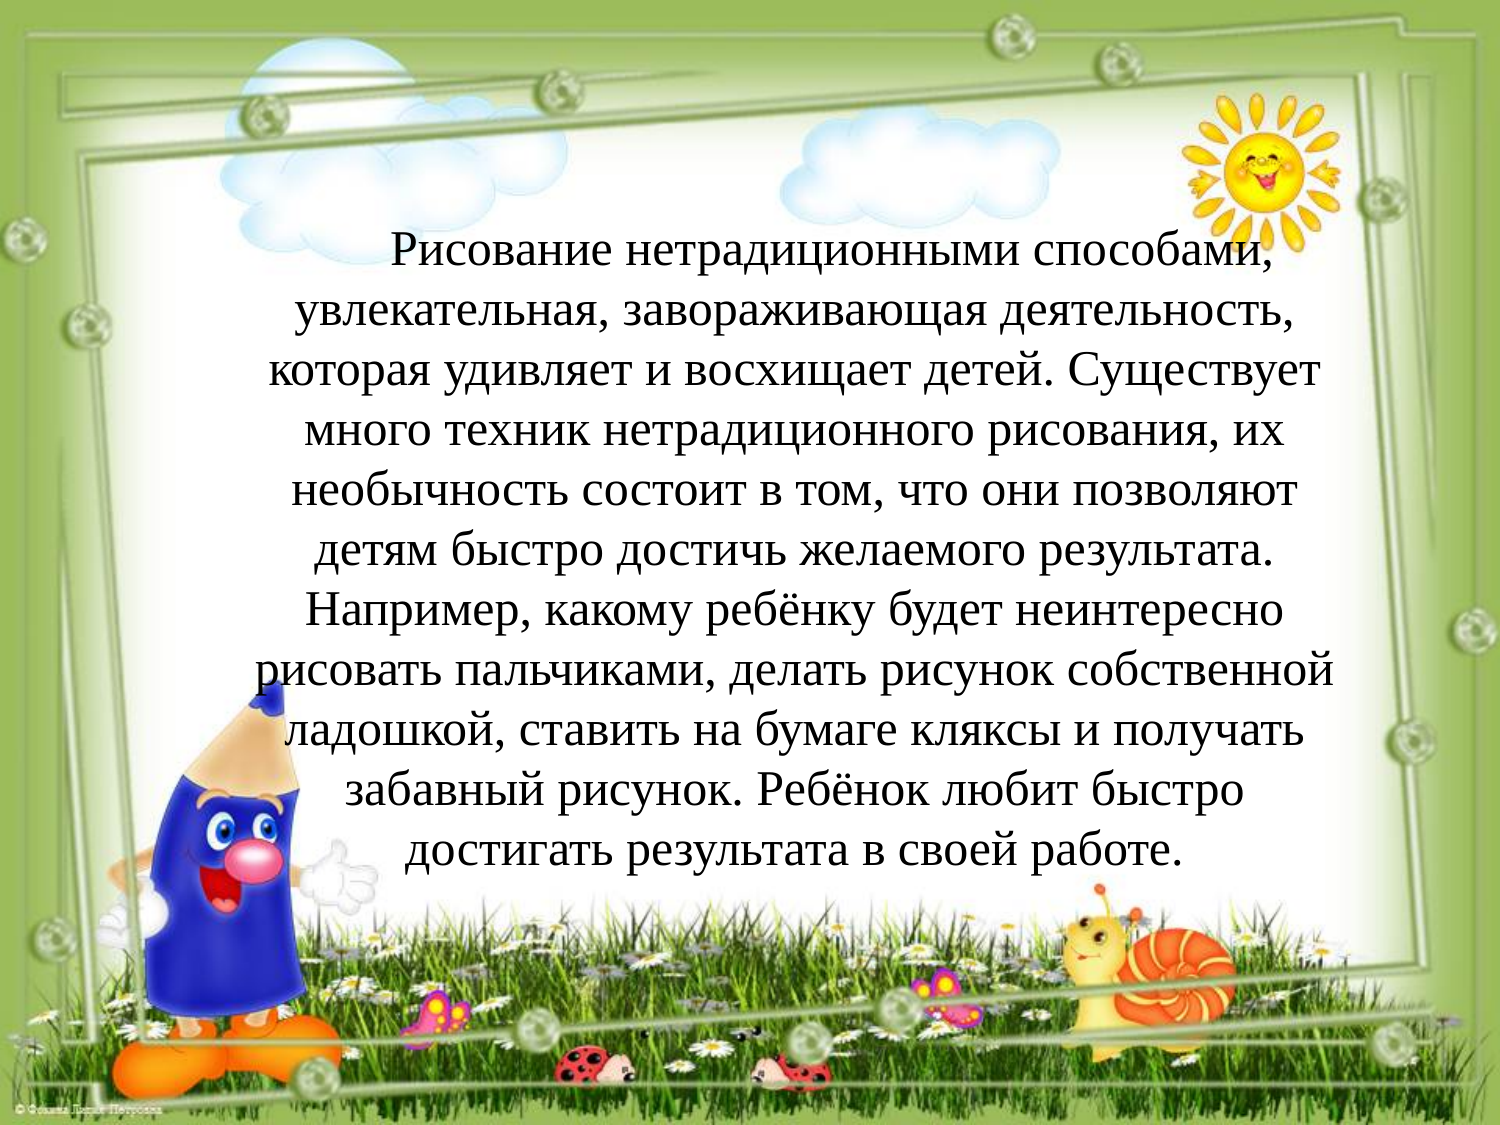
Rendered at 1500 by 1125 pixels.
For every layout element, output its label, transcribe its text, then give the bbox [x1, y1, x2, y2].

picture [0, 0, 1500, 1125]
text_box Рисование нетрадиционными способами, увлекательная, завораживающая деятельность, которая удивляет и восхищает детей. Существует много техник нетрадиционного рисования, их необычность состоит в том, что они позволяют детям быстро достичь желаемого результата. Например, какому ребёнку будет неинтересно рисовать пальчиками, делать рисунок собственной ладошкой, ставить на бумаге кляксы и получать забавный рисунок. Ребёнок любит быстро достигать результата в своей работе. [230, 208, 1360, 883]
